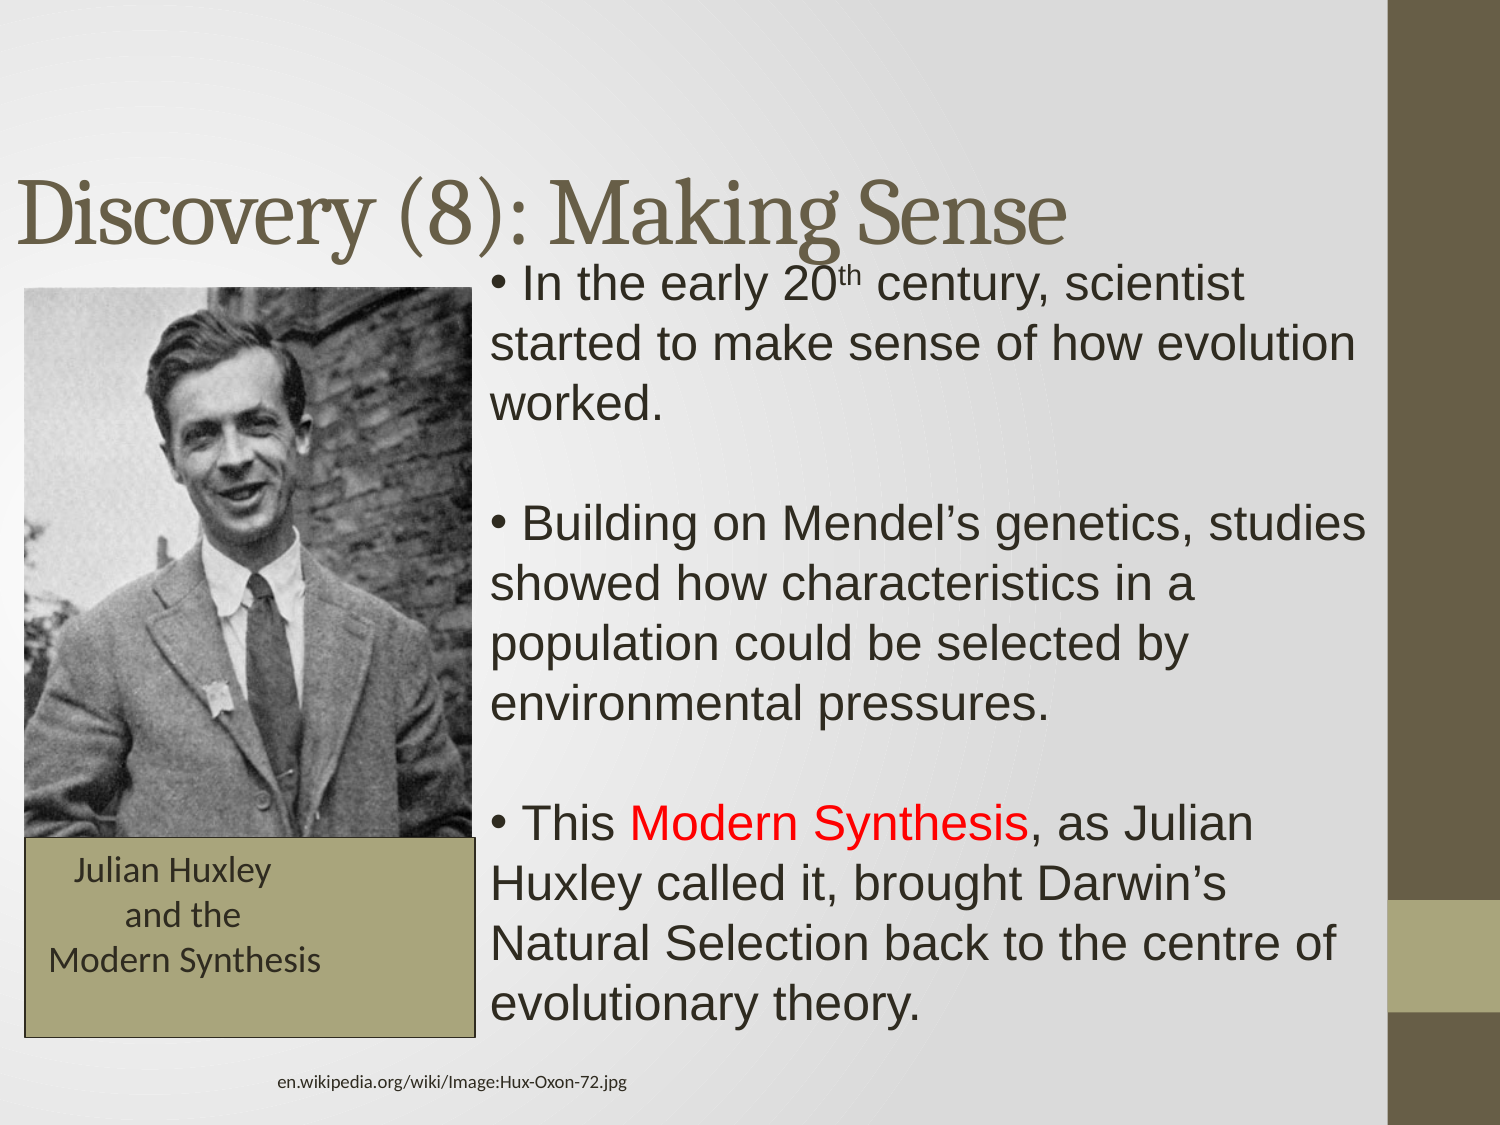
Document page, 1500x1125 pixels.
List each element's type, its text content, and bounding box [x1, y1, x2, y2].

text_box en.wikipedia.org/wiki/Image:Hux-Oxon-72.jpg [262, 1062, 1013, 1100]
text_box Julian Huxley and the Modern Synthesis [24, 921, 475, 1038]
title Discovery (8): Making Sense [0, 137, 1500, 275]
text_box In the early 20th century, scientist started to make sense of how evolution worked. Building on Mendel’s genetics, studies showed how characteristics in a population could be selected by environmental pressures. This Modern Synthesis, as Julian Huxley called it, brought Darwin’s Natural Selection back to the centre of evolutionary theory. [474, 243, 1396, 1125]
picture [24, 286, 472, 919]
